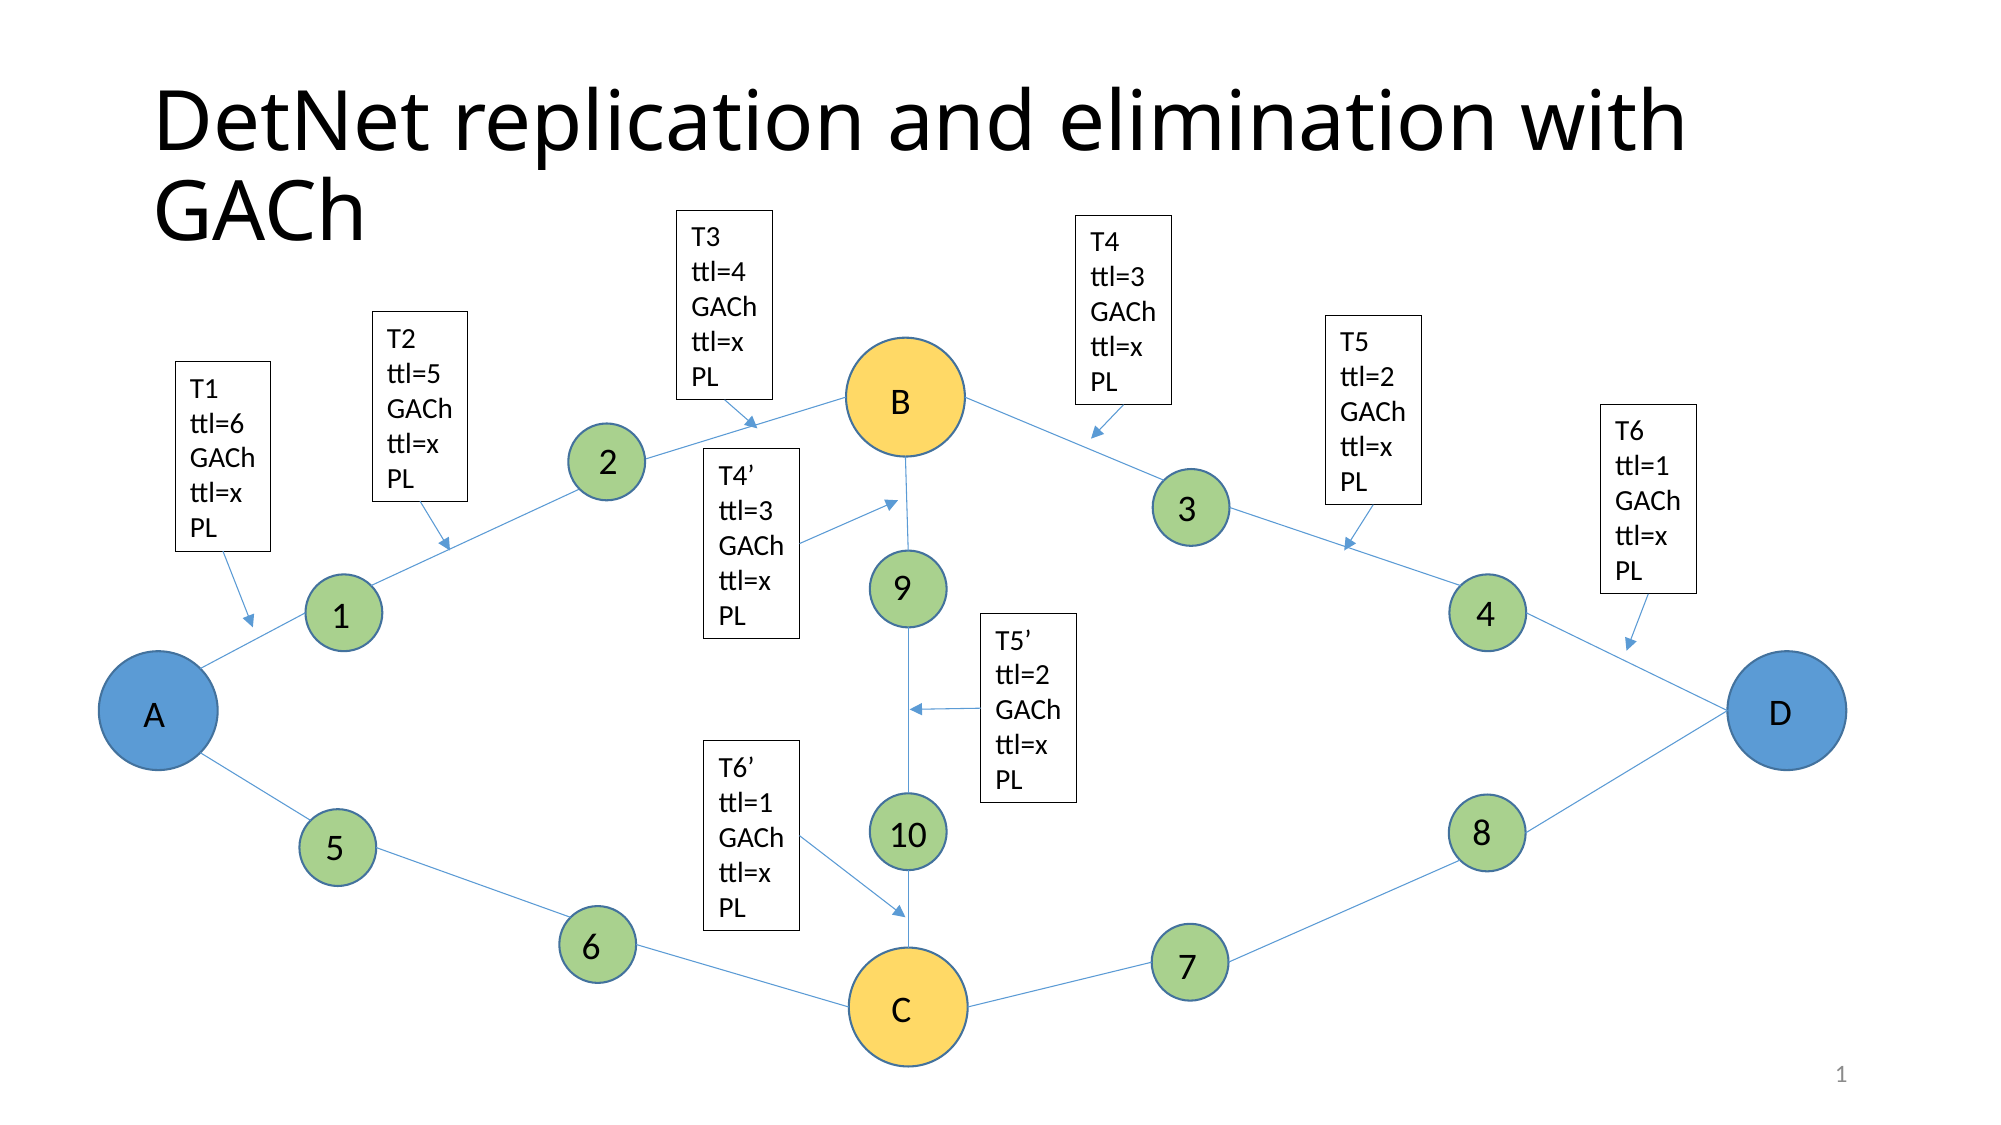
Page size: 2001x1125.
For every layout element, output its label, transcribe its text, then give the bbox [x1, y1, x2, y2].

text_box T3 ttl=4 GACh ttl=x PL [676, 210, 773, 397]
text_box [644, 397, 846, 460]
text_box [420, 503, 450, 551]
text_box [628, 919, 638, 970]
text_box D [1753, 680, 1815, 740]
text_box [318, 573, 370, 583]
text_box [572, 975, 623, 984]
text_box 6 [566, 914, 628, 975]
title DetNet replication and elimination with GACh [137, 59, 1863, 278]
text_box [298, 821, 366, 888]
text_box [1526, 612, 1728, 710]
text_box T1 ttl=6 GACh ttl=x PL [175, 361, 271, 552]
text_box [1519, 809, 1527, 857]
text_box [1228, 860, 1461, 963]
text_box 5 [310, 815, 372, 876]
text_box [1165, 537, 1218, 547]
text_box A [143, 682, 151, 742]
text_box [1151, 481, 1162, 534]
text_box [376, 847, 571, 918]
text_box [1229, 507, 1461, 586]
text_box [879, 616, 937, 629]
text_box [372, 827, 378, 868]
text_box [1344, 506, 1374, 551]
text_box [1224, 942, 1230, 983]
text_box [847, 946, 969, 1068]
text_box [568, 423, 646, 501]
text_box 3 [1162, 476, 1224, 537]
text_box [304, 584, 316, 641]
text_box 9 [877, 555, 939, 616]
text_box [1465, 793, 1509, 800]
text_box [906, 863, 933, 872]
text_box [800, 500, 898, 545]
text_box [1525, 710, 1728, 833]
text_box [1447, 807, 1457, 859]
text_box [1461, 861, 1515, 873]
text_box [868, 812, 874, 836]
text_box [1091, 406, 1124, 439]
text_box 7 [1163, 934, 1224, 995]
text_box T5’ ttl=2 GACh ttl=x PL [980, 613, 1077, 803]
text_box [1728, 650, 1848, 772]
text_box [724, 402, 758, 429]
text_box 8 [1457, 800, 1519, 861]
text_box [1224, 485, 1231, 530]
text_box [200, 612, 306, 669]
text_box [318, 643, 370, 653]
text_box 1 [316, 583, 378, 643]
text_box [370, 488, 580, 586]
text_box [939, 564, 948, 614]
text_box [1523, 595, 1528, 631]
text_box T6’ ttl=1 GACh ttl=x PL [703, 740, 800, 931]
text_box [967, 962, 1152, 1008]
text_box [905, 456, 909, 551]
text_box [888, 549, 929, 555]
text_box [558, 921, 566, 968]
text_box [222, 553, 253, 628]
text_box [97, 650, 219, 772]
text_box [882, 792, 935, 802]
text_box [845, 336, 966, 458]
text_box T6 ttl=1 GACh ttl=x PL [1600, 404, 1697, 594]
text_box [1626, 596, 1649, 651]
text_box [1167, 467, 1215, 476]
text_box B [890, 370, 898, 430]
text_box [1150, 922, 1218, 991]
text_box T4’ ttl=3 GACh ttl=x PL [703, 460, 800, 639]
text_box C [876, 977, 938, 1037]
text_box [1168, 995, 1212, 1002]
text_box [1464, 573, 1512, 581]
text_box [1448, 586, 1515, 653]
text_box [378, 592, 384, 633]
text_box T4 ttl=3 GACh ttl=x PL [1075, 215, 1172, 405]
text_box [964, 397, 1164, 481]
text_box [636, 944, 849, 1008]
text_box [572, 905, 623, 914]
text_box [200, 752, 311, 821]
slide_number 1 [1412, 1042, 1863, 1103]
text_box T5 ttl=2 GACh ttl=x PL [1325, 315, 1422, 505]
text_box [800, 836, 906, 918]
text_box [868, 564, 877, 614]
text_box 4 [1461, 581, 1523, 642]
text_box [315, 808, 360, 815]
text_box T2 ttl=5 GACh ttl=x PL [372, 311, 468, 488]
text_box 10 [874, 802, 946, 863]
